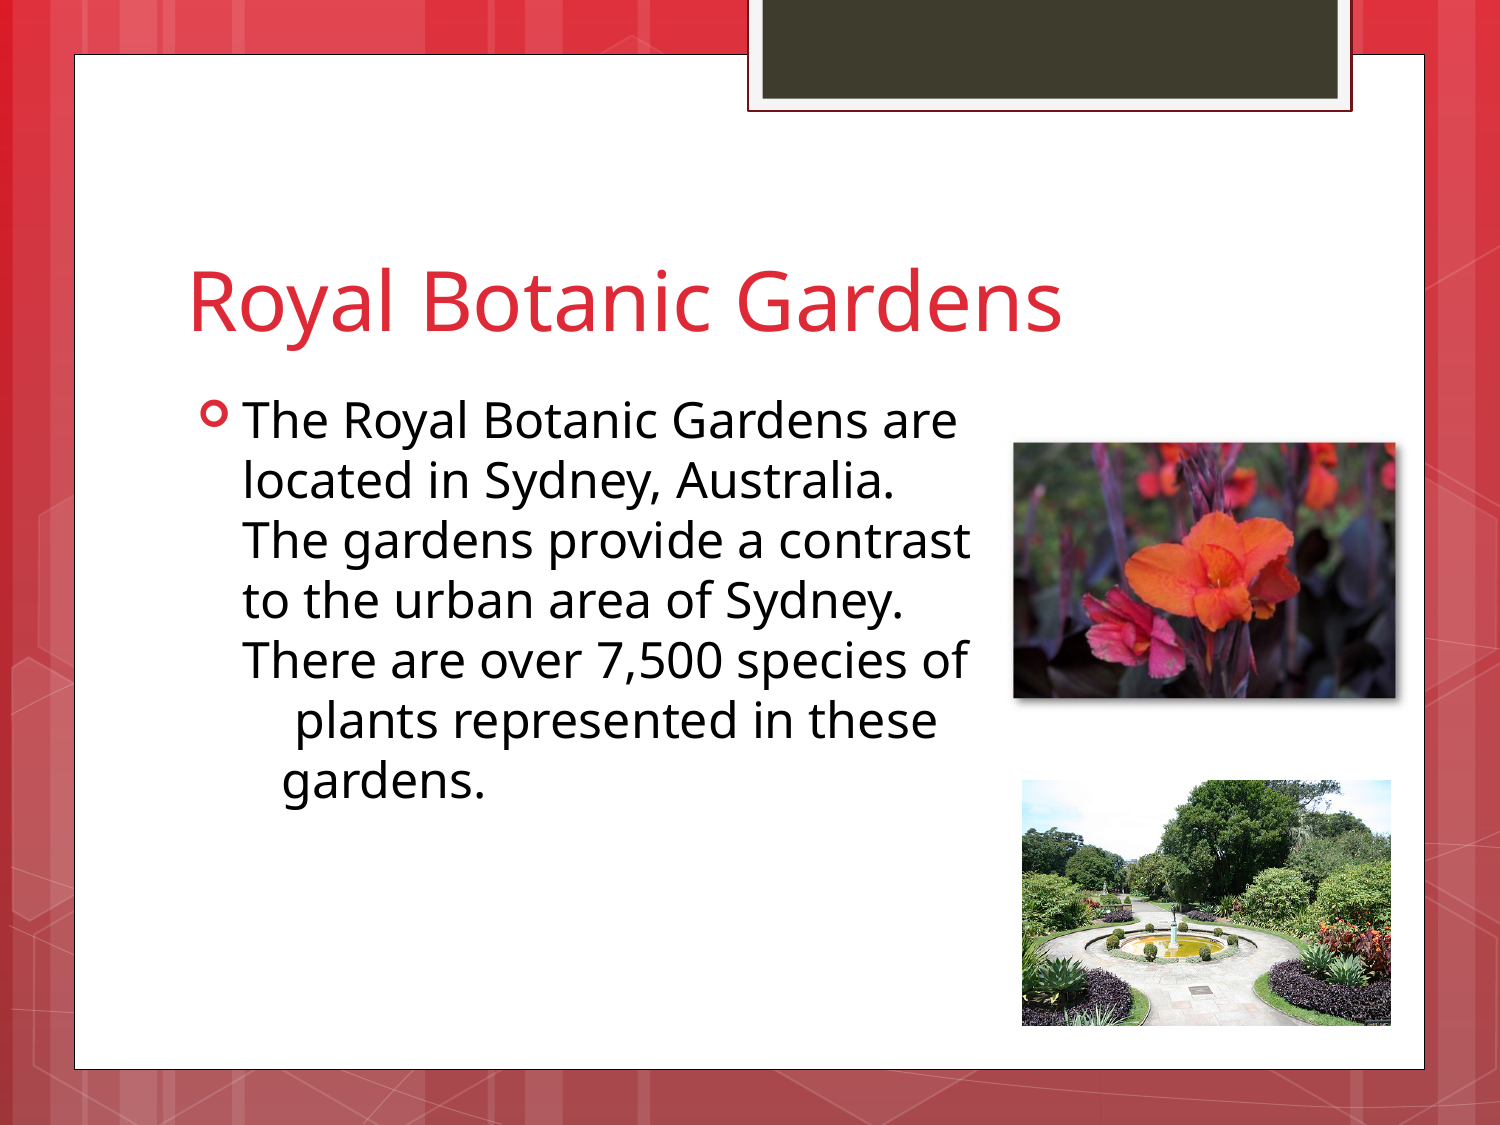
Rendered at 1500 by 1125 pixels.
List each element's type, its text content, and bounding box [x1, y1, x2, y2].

title Royal Botanic Gardens [171, 168, 1324, 357]
list The Royal Botanic Gardens are located in Sydney, Australia. The gardens provide a contrast to the urban area of Sydney. There are over 7,500 species of plants represented in these gardens. [171, 381, 1016, 957]
picture [1000, 366, 1414, 1026]
